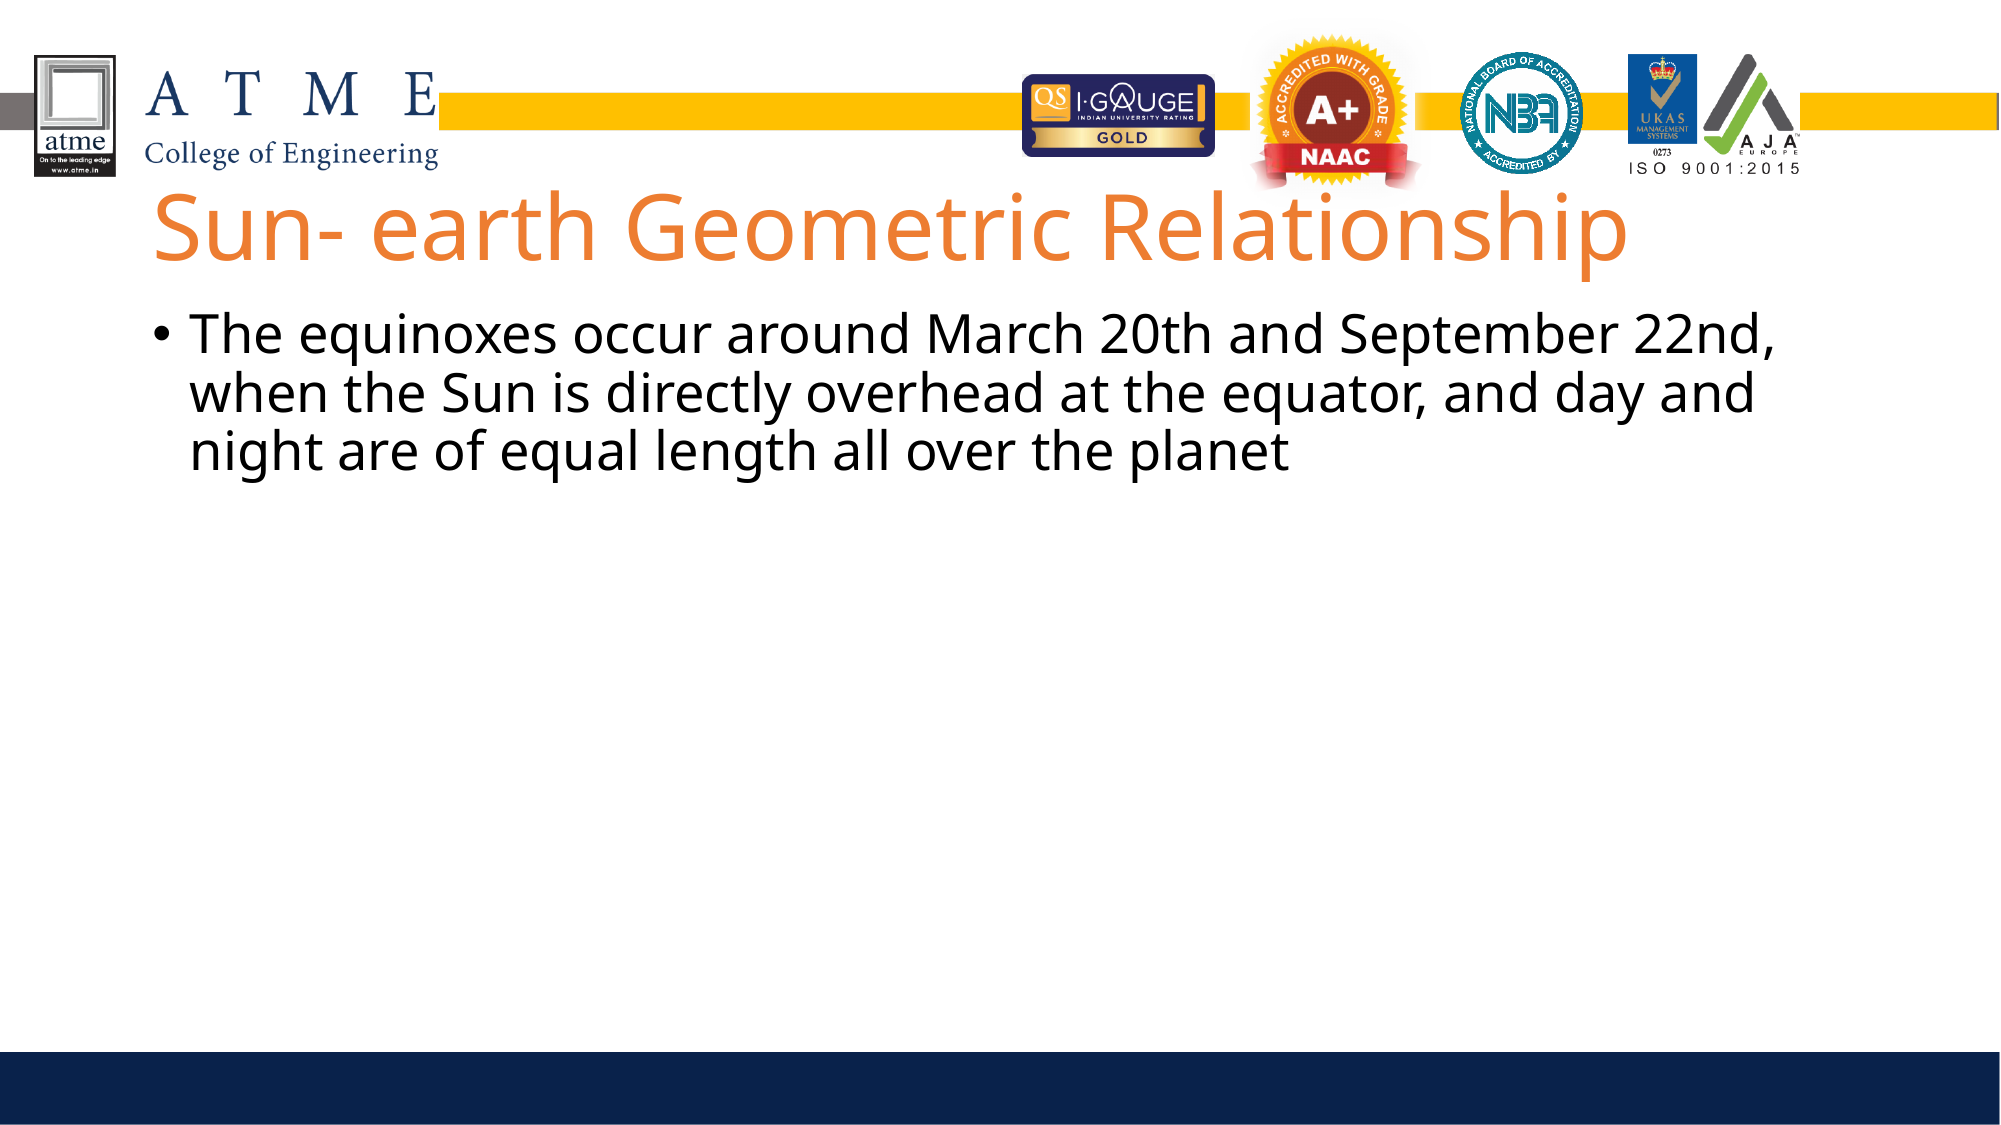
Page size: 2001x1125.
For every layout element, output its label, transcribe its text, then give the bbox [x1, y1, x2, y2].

picture [34, 55, 439, 177]
title Sun- earth Geometric Relationship [137, 183, 1863, 278]
picture [1250, 43, 1415, 180]
picture [1628, 52, 1800, 174]
picture [0, 1052, 2000, 1125]
picture [1022, 74, 1215, 157]
picture [1460, 52, 1583, 174]
list The equinoxes occur around March 20th and September 22nd, when the Sun is directly overhead at the equator, and day and night are of equal length all over the planet [137, 299, 1863, 1014]
